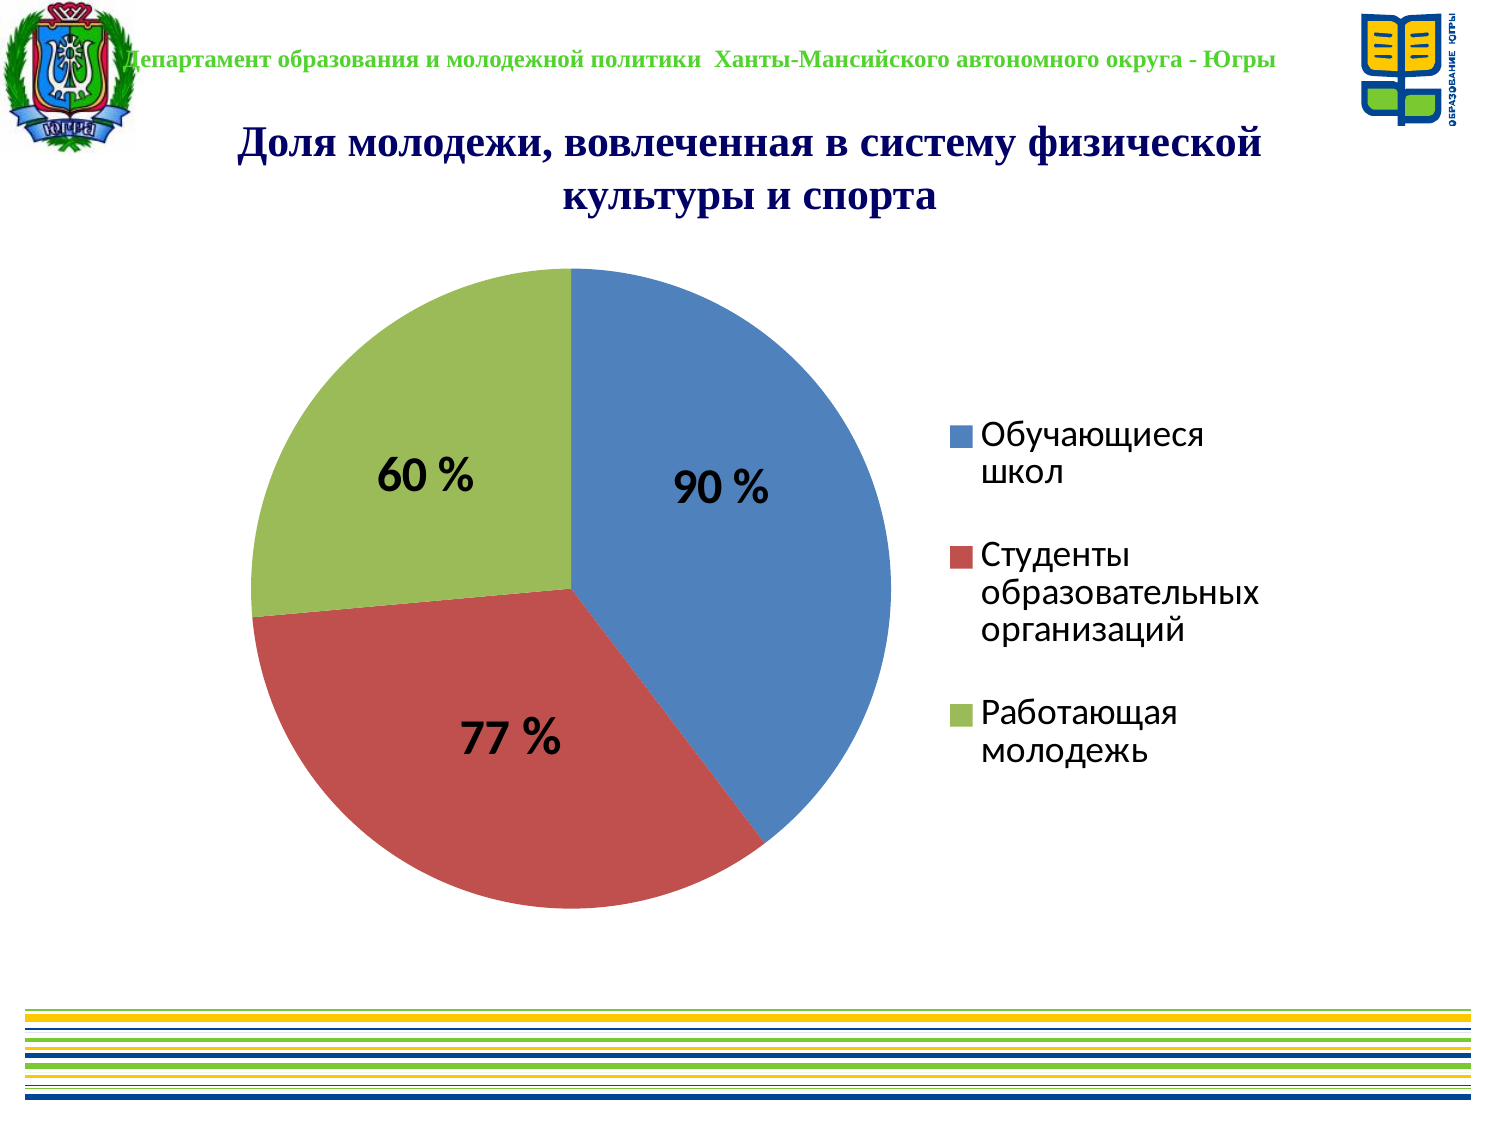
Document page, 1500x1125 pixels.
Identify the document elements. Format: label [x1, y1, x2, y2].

chart [204, 255, 1284, 923]
text_box [0, 0, 1500, 1103]
